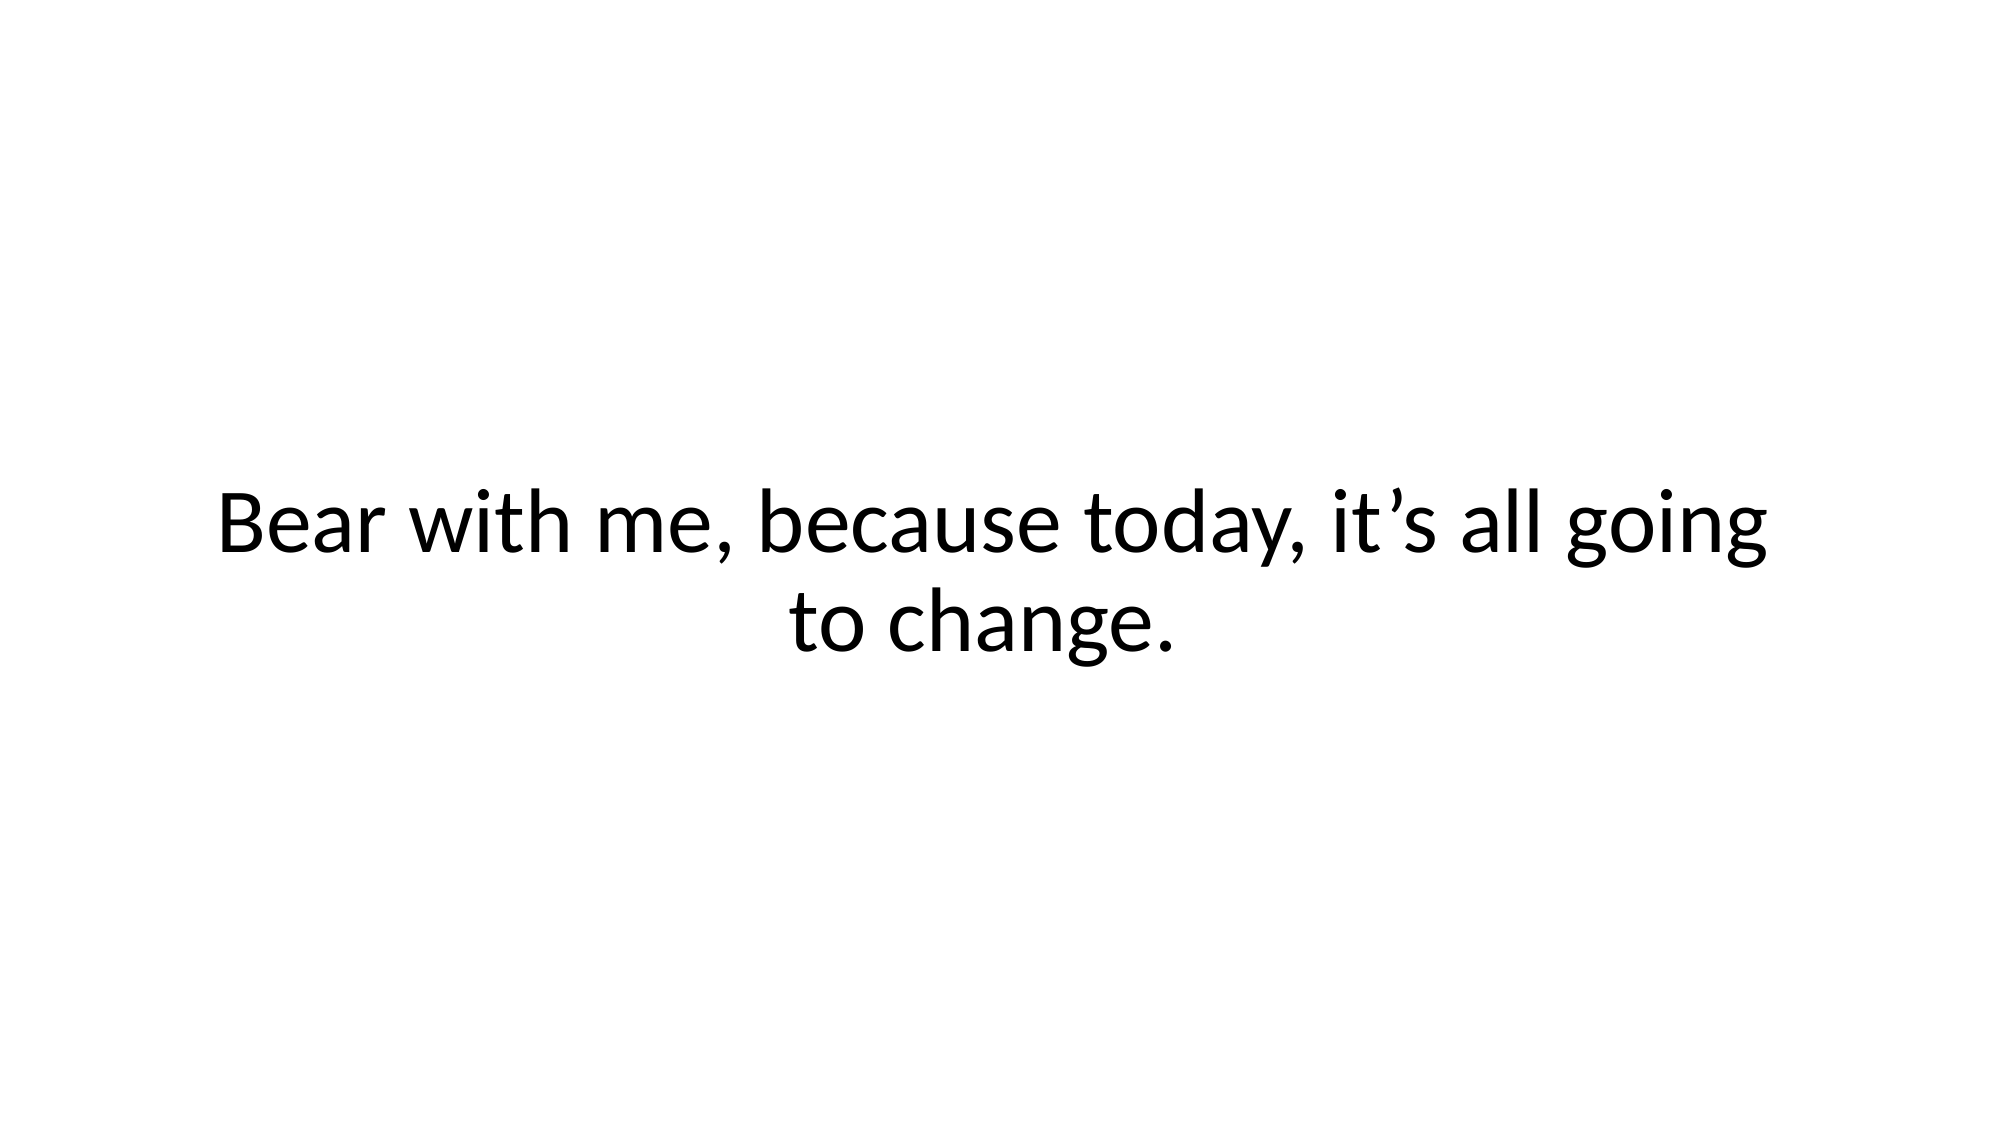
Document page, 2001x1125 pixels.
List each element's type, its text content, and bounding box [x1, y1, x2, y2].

list Bear with me, because today, it’s all going to change. [191, 346, 1797, 850]
